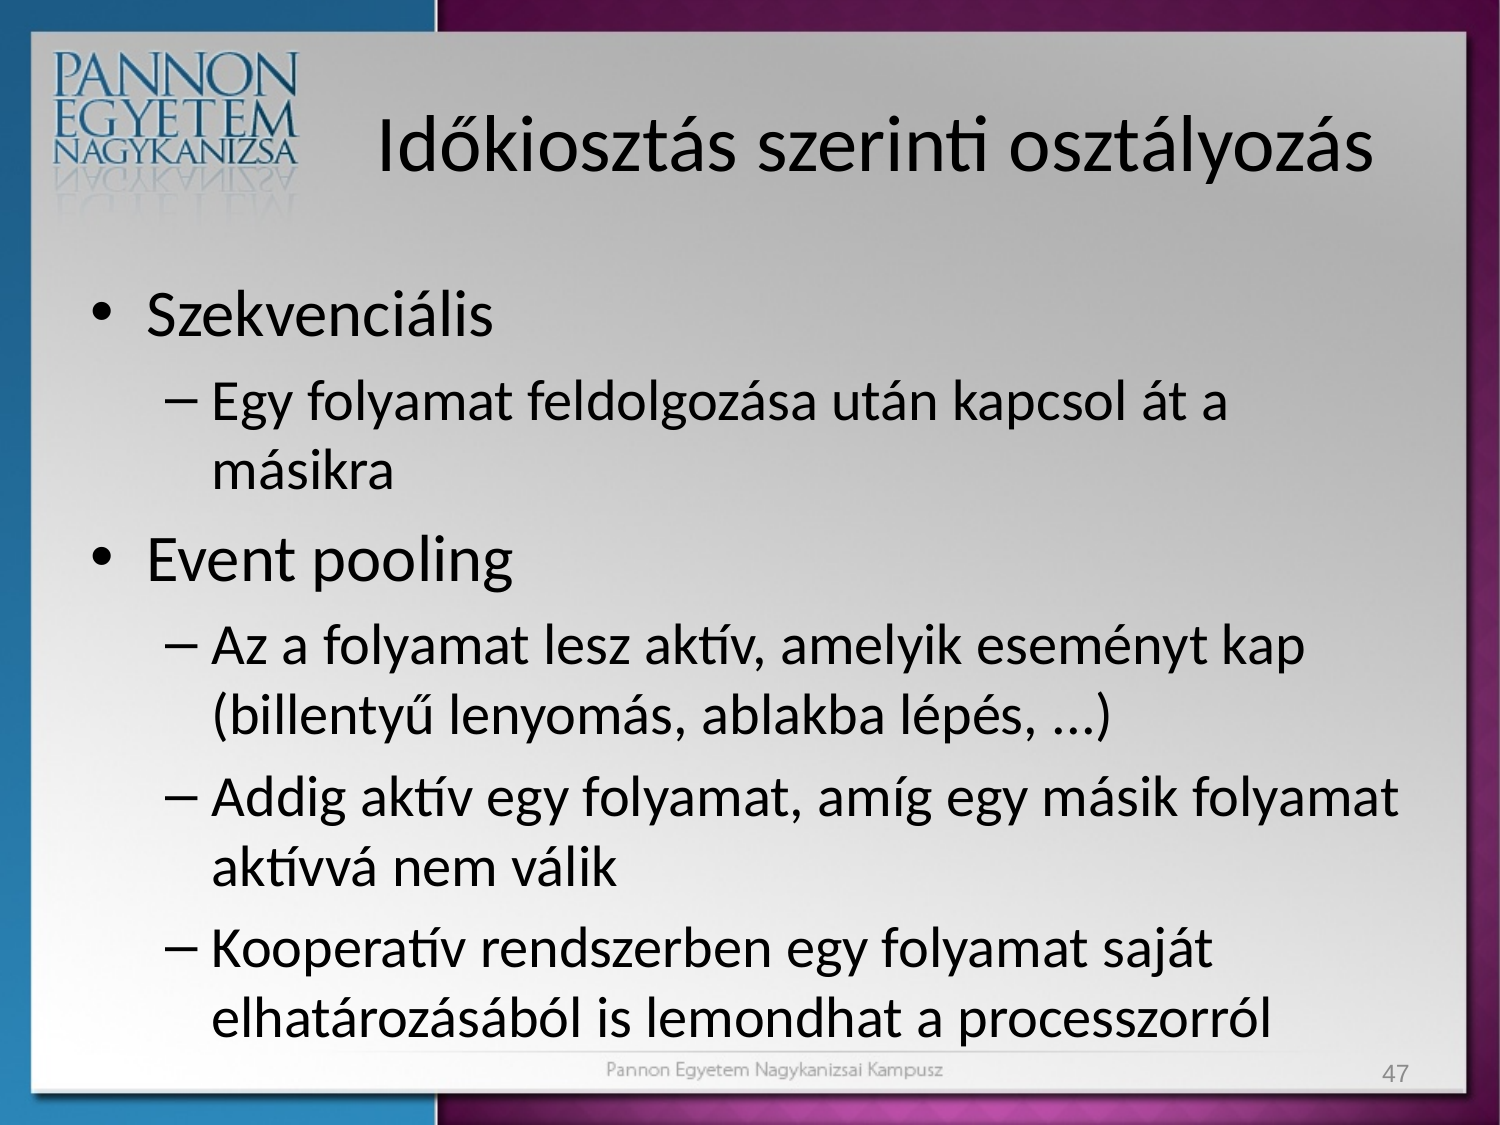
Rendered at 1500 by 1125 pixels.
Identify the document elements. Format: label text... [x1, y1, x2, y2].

title Időkiosztás szerinti osztályozás [328, 45, 1425, 233]
slide_number 47 [1074, 1042, 1425, 1103]
list Szekvenciális Egy folyamat feldolgozása után kapcsol át a másikra Event pooling Az a folyamat lesz aktív, amelyik eseményt kap (billentyű lenyomás, ablakba lépés, ...) Addig aktív egy folyamat, amíg egy másik folyamat aktívvá nem válik Kooperatív rendszerben egy folyamat saját elhatározásából is lemondhat a processzorról [75, 262, 1425, 1075]
picture [0, 0, 1500, 1125]
